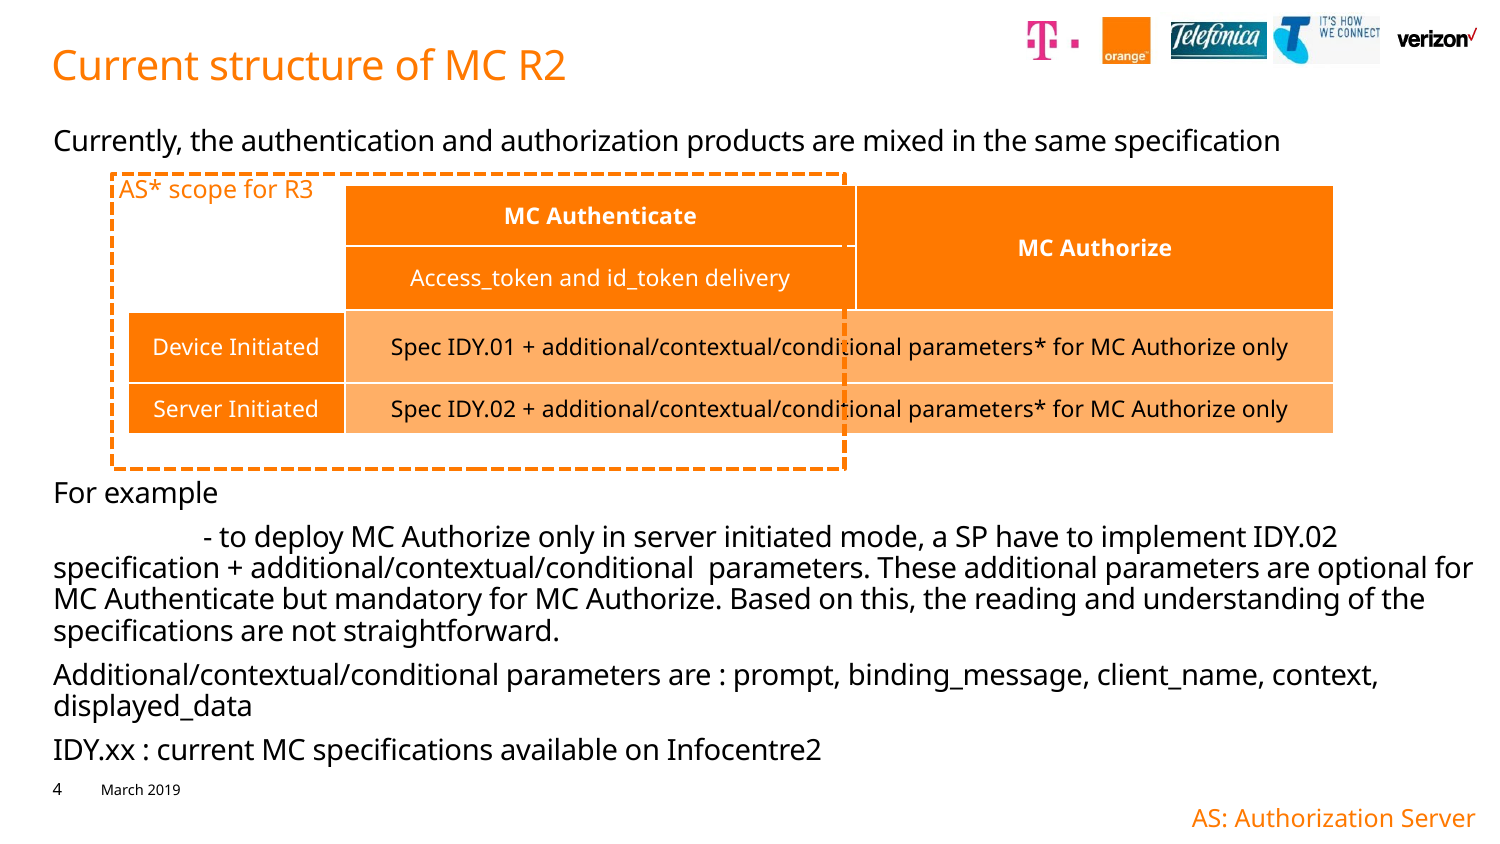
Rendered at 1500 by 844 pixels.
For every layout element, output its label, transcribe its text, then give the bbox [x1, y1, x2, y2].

text_box AS: Authorization Server [1191, 802, 1477, 833]
table_cell Spec IDY.02 + additional/contextual/conditional parameters* for MC Authorize only [845, 384, 1333, 433]
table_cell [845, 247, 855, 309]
picture [1385, 8, 1490, 72]
title Current structure of MC R2 [51, 43, 1449, 115]
text_box [110, 172, 847, 471]
table_header MC Authenticate [845, 186, 855, 245]
table_cell Spec IDY.01 + additional/contextual/conditional parameters* for MC Authorize only [845, 311, 1333, 382]
picture [1273, 12, 1380, 43]
table_header MC Authorize [857, 186, 1333, 309]
list Currently, the authentication and authorization products are mixed in the same specification For example - to deploy MC Authorize only in server initiated mode, a SP have to implement IDY.02 specification + additional/contextual/conditional parameters. These additional parameters are optional for MC Authenticate but mandatory for MC Authorize. Based on this, the reading and understanding of the specifications are not straightforward. Additional/contextual/conditional parameters are : prompt, binding_message, client_name, context, displayed_data IDY.xx : current MC specifications available on Infocentre2 [53, 126, 1482, 765]
text_box AS* scope for R3 [118, 173, 315, 204]
picture [1026, 12, 1267, 43]
